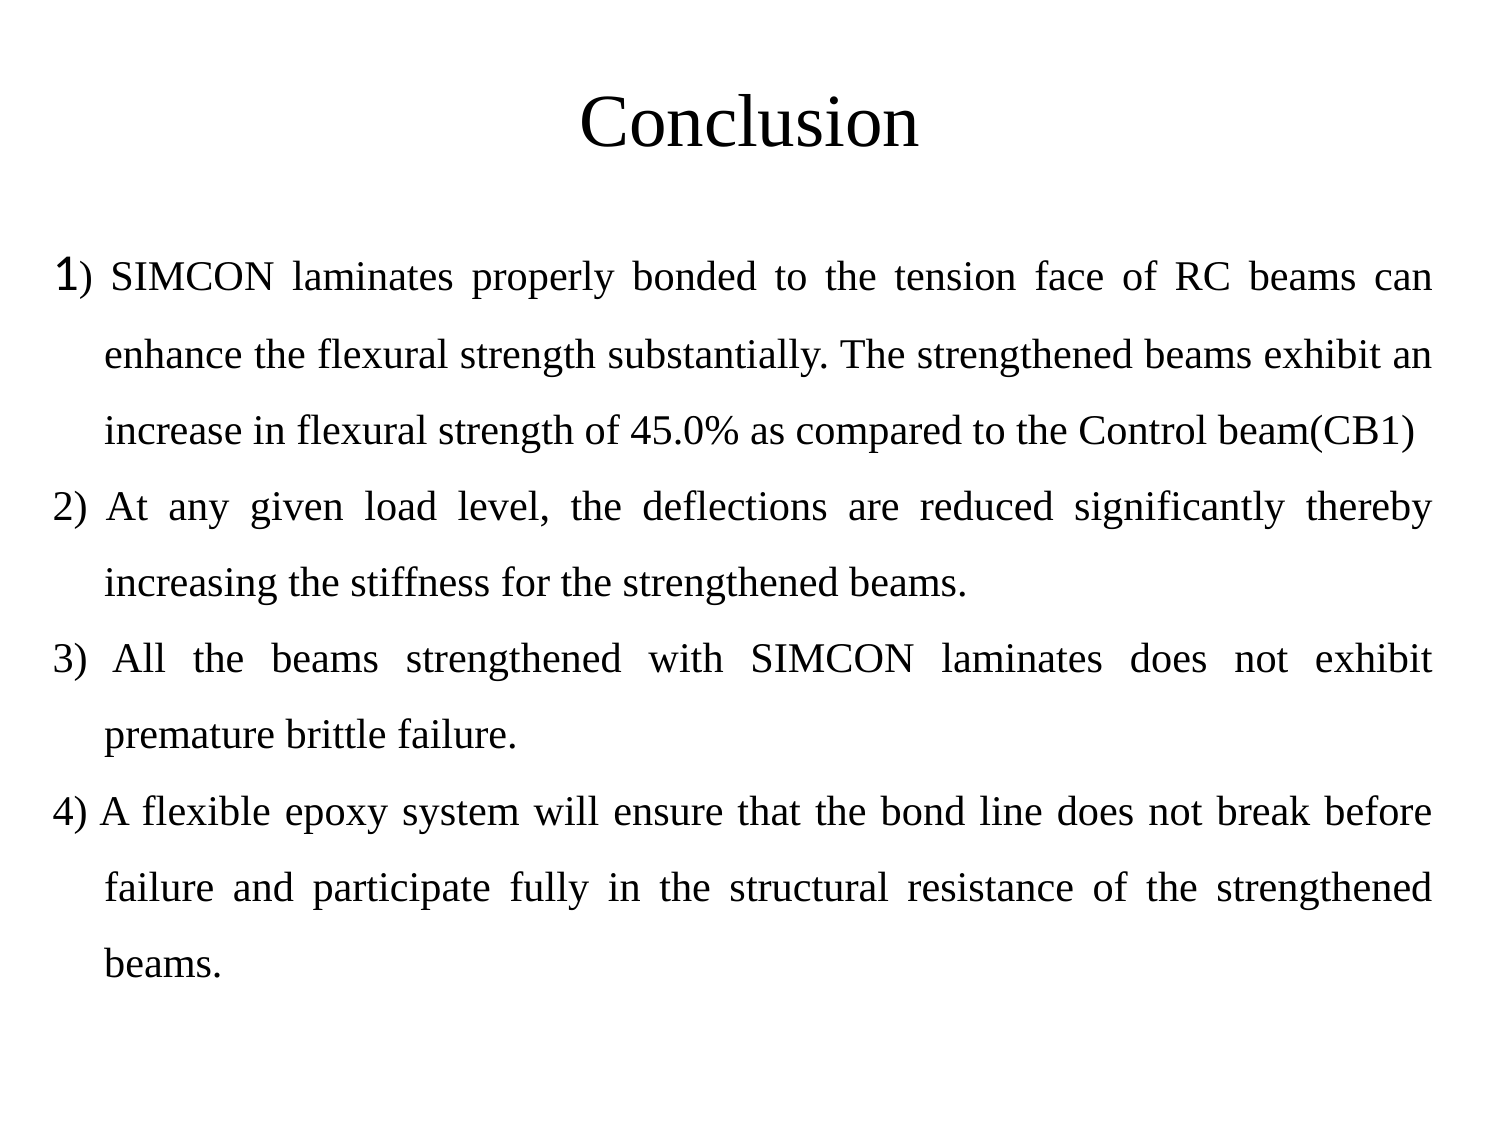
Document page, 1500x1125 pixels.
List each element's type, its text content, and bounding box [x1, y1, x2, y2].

title Conclusion [75, 45, 1425, 188]
list 1) SIMCON laminates properly bonded to the tension face of RC beams can enhance the flexural strength substantially. The strengthened beams exhibit an increase in flexural strength of 45.0% as compared to the Control beam(CB1) 2) At any given load level, the deflections are reduced significantly thereby increasing the stiffness for the strengthened beams. 3) All the beams strengthened with SIMCON laminates does not exhibit premature brittle failure. 4) A flexible epoxy system will ensure that the bond line does not break before failure and participate fully in the structural resistance of the strengthened beams. [37, 200, 1450, 1075]
